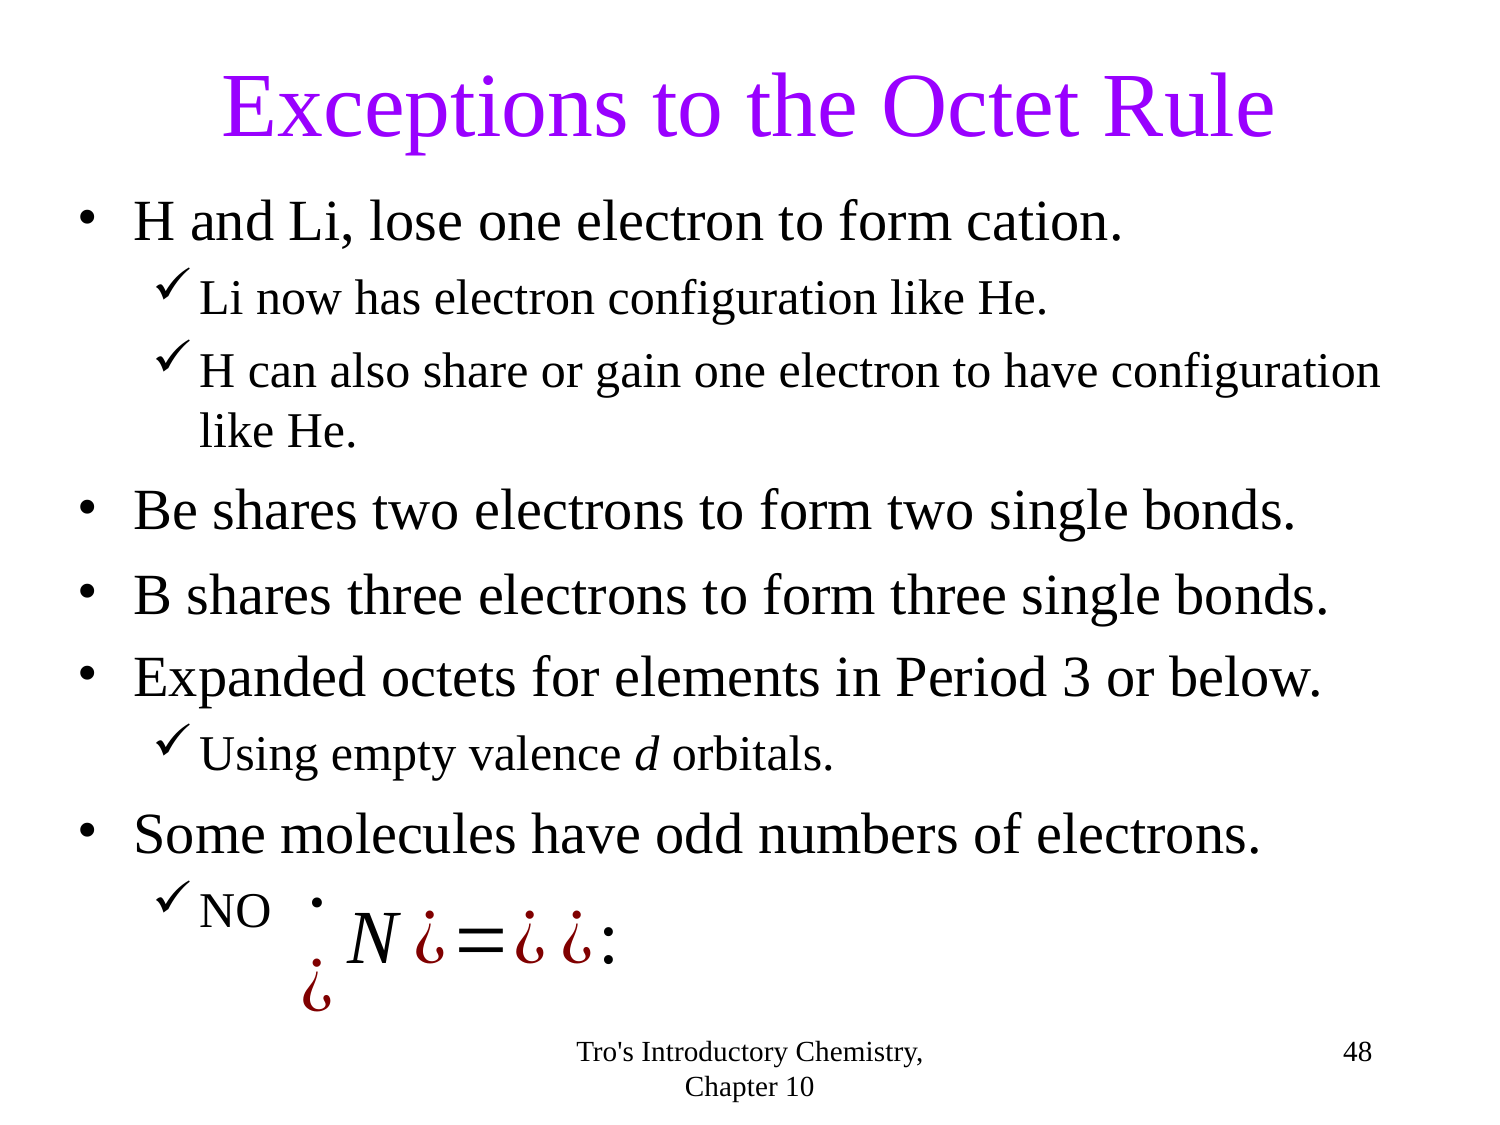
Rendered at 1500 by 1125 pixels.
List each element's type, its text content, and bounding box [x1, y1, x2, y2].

text_box <number> [1074, 1024, 1388, 1100]
text_box Tro's Introductory Chemistry, Chapter 10 [549, 1024, 950, 1100]
text_box H and Li, lose one electron to form cation. Li now has electron configuration like He. H can also share or gain one electron to have configuration like He. Be shares two electrons to form two single bonds. B shares three electrons to form three single bonds. Expanded octets for elements in Period 3 or below. Using empty valence d orbitals. Some molecules have odd numbers of electrons. NO [62, 174, 1438, 1000]
text_box Exceptions to the Octet Rule [112, 37, 1388, 163]
